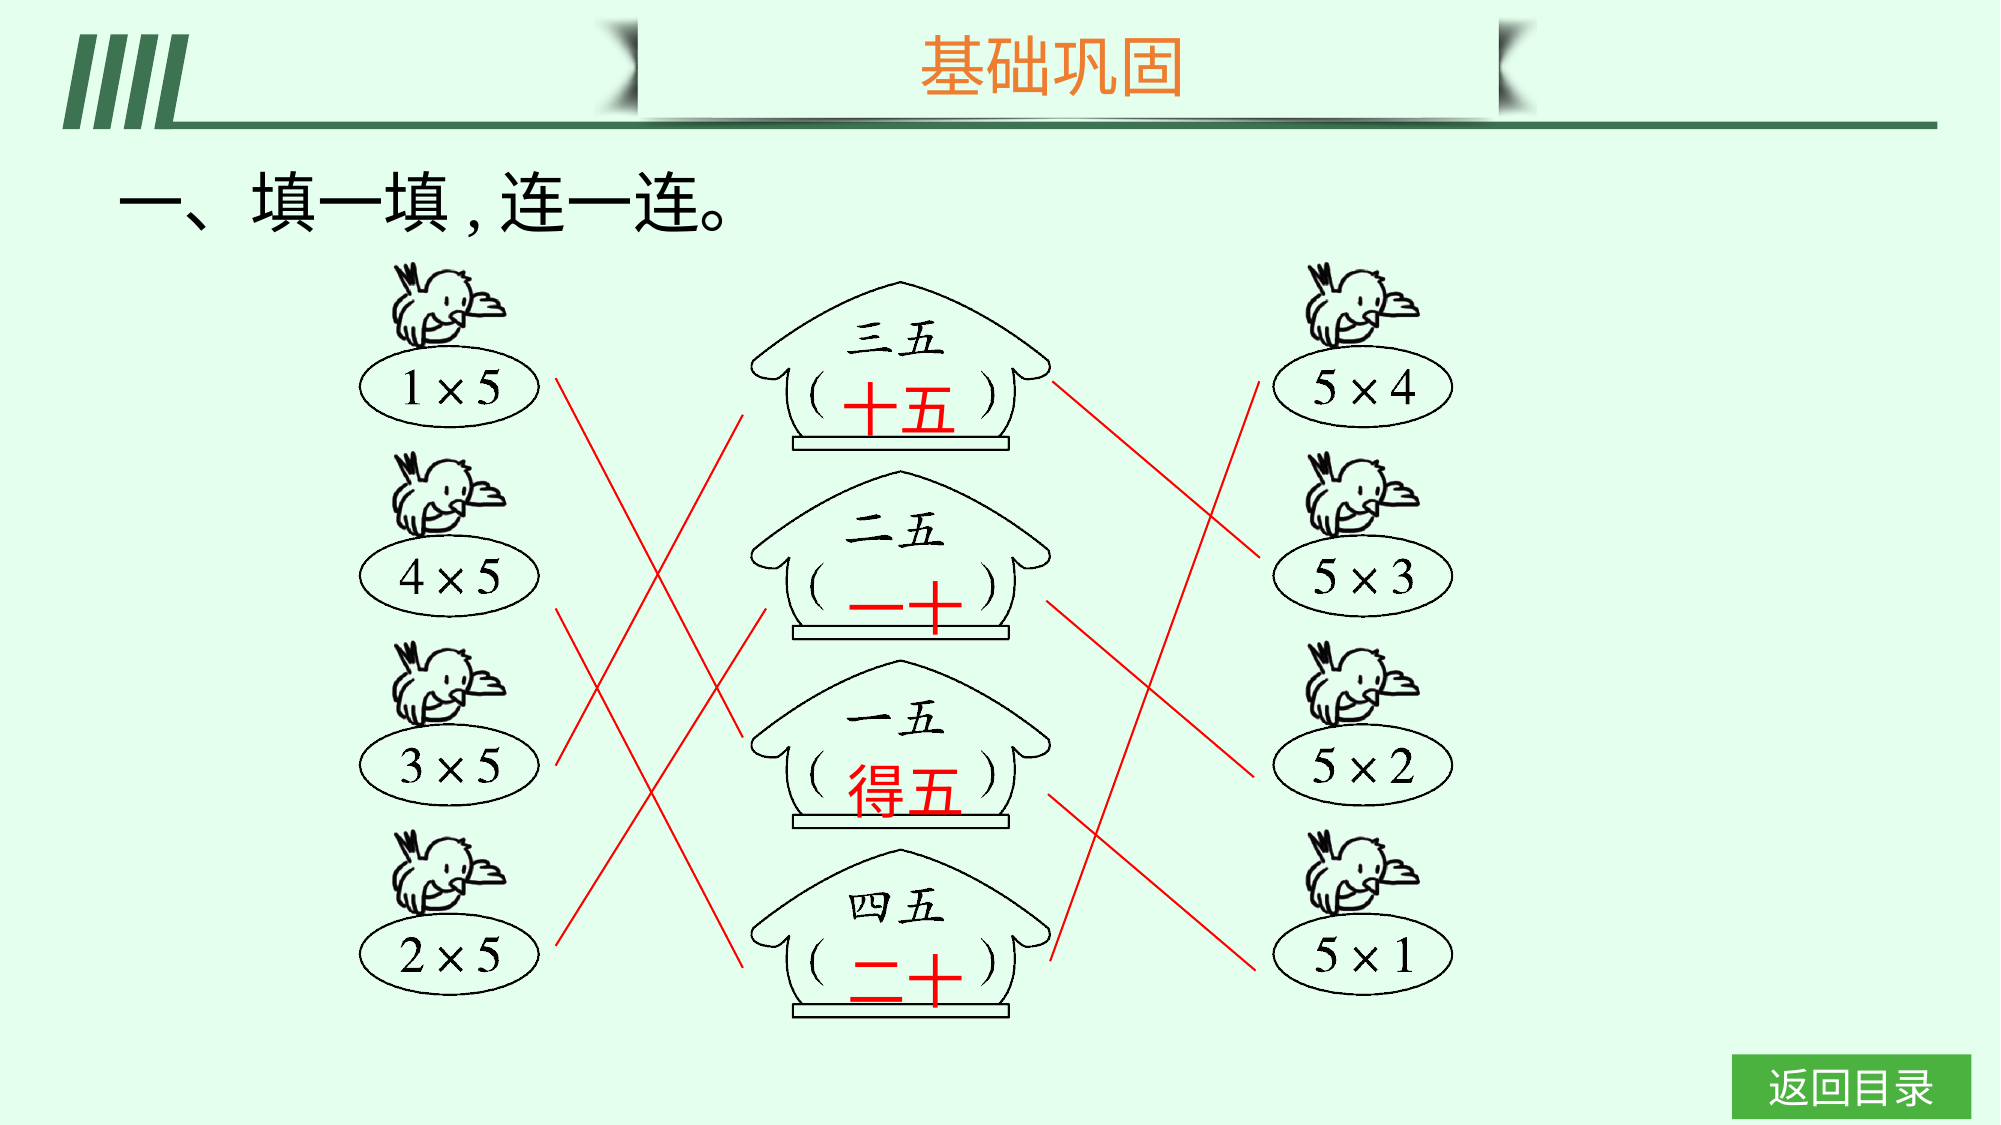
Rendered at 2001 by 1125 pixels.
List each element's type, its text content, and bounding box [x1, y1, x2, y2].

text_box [555, 414, 743, 608]
text_box 一、填一填,连一连。 [102, 137, 797, 249]
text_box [1047, 794, 1256, 971]
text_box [62, 34, 1938, 130]
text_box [1046, 600, 1050, 778]
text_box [555, 946, 743, 968]
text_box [555, 608, 767, 946]
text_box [555, 378, 743, 414]
picture [358, 257, 1454, 1021]
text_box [1050, 381, 1260, 962]
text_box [594, 16, 1537, 127]
